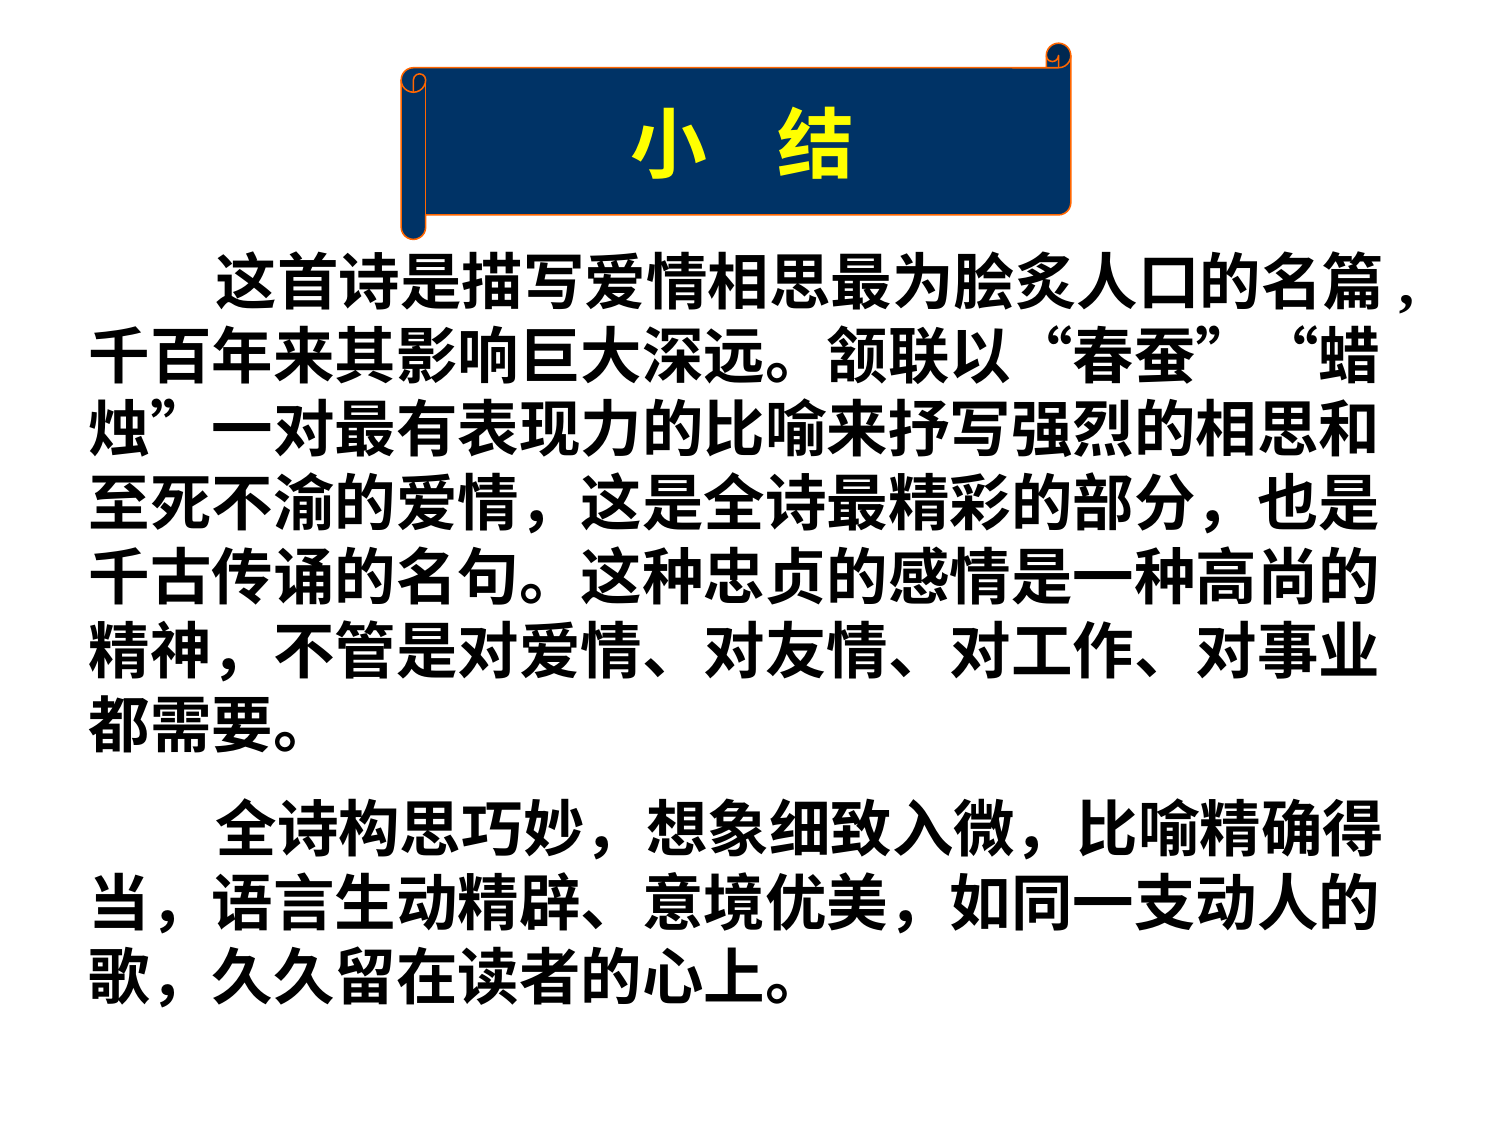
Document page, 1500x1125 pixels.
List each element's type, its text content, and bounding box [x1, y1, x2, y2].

text_box 这首诗是描写爱情相思最为脍炙人口的名篇,千百年来其影响巨大深远。颔联以“春蚕”“蜡烛”一对最有表现力的比喻来抒写强烈的相思和至死不渝的爱情，这是全诗最精彩的部分，也是千古传诵的名句。这种忠贞的感情是一种高尚的精神，不管是对爱情、对友情、对工作、对事业都需要。 全诗构思巧妙，想象细致入微，比喻精确得当，语言生动精辟、意境优美，如同一支动人的歌，久久留在读者的心上。 [74, 235, 1436, 1019]
text_box 小 结 [401, 43, 1071, 240]
